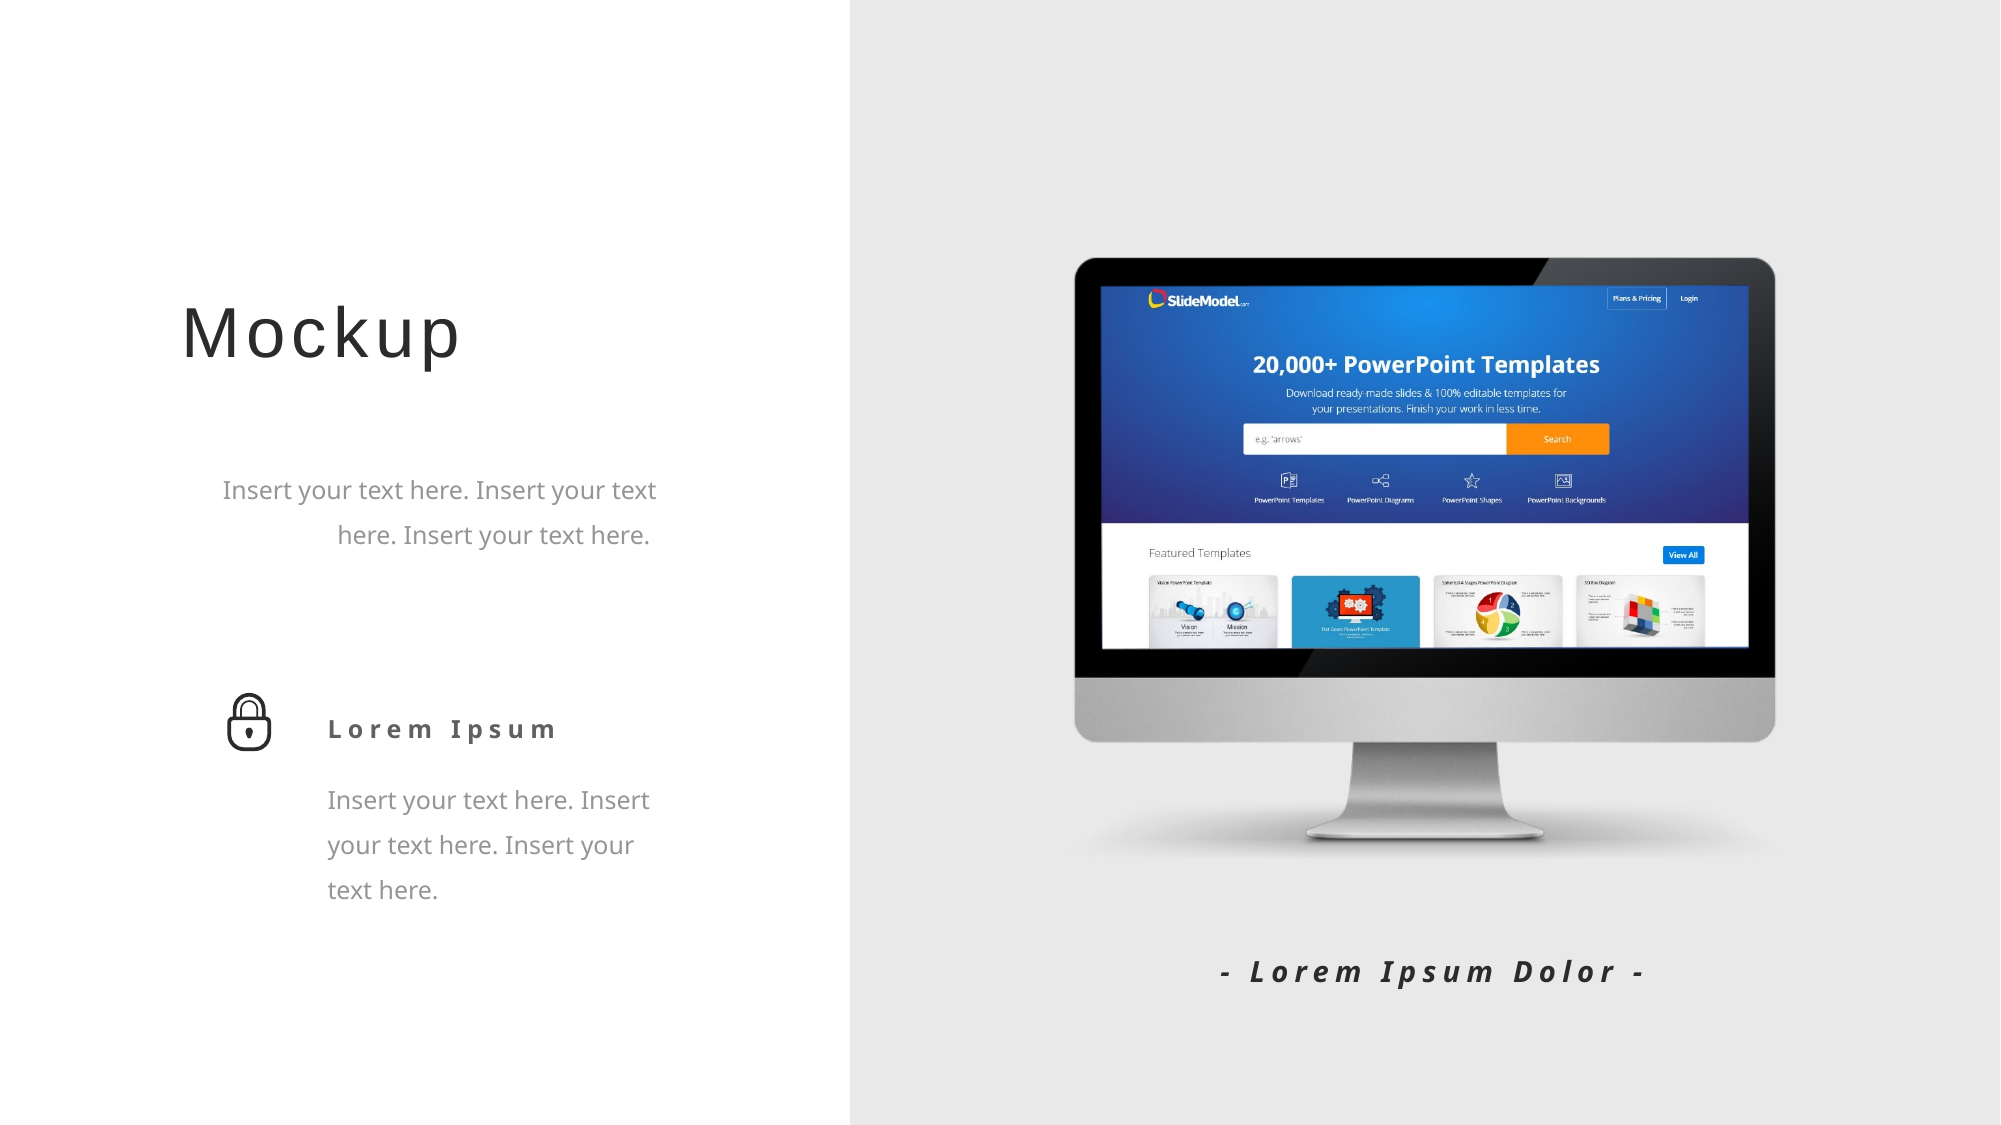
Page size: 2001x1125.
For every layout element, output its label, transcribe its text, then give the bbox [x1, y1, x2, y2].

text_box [227, 692, 271, 752]
text_box - Lorem Ipsum Dolor - [1166, 928, 1684, 996]
picture [1061, 152, 1789, 879]
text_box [166, 279, 673, 910]
